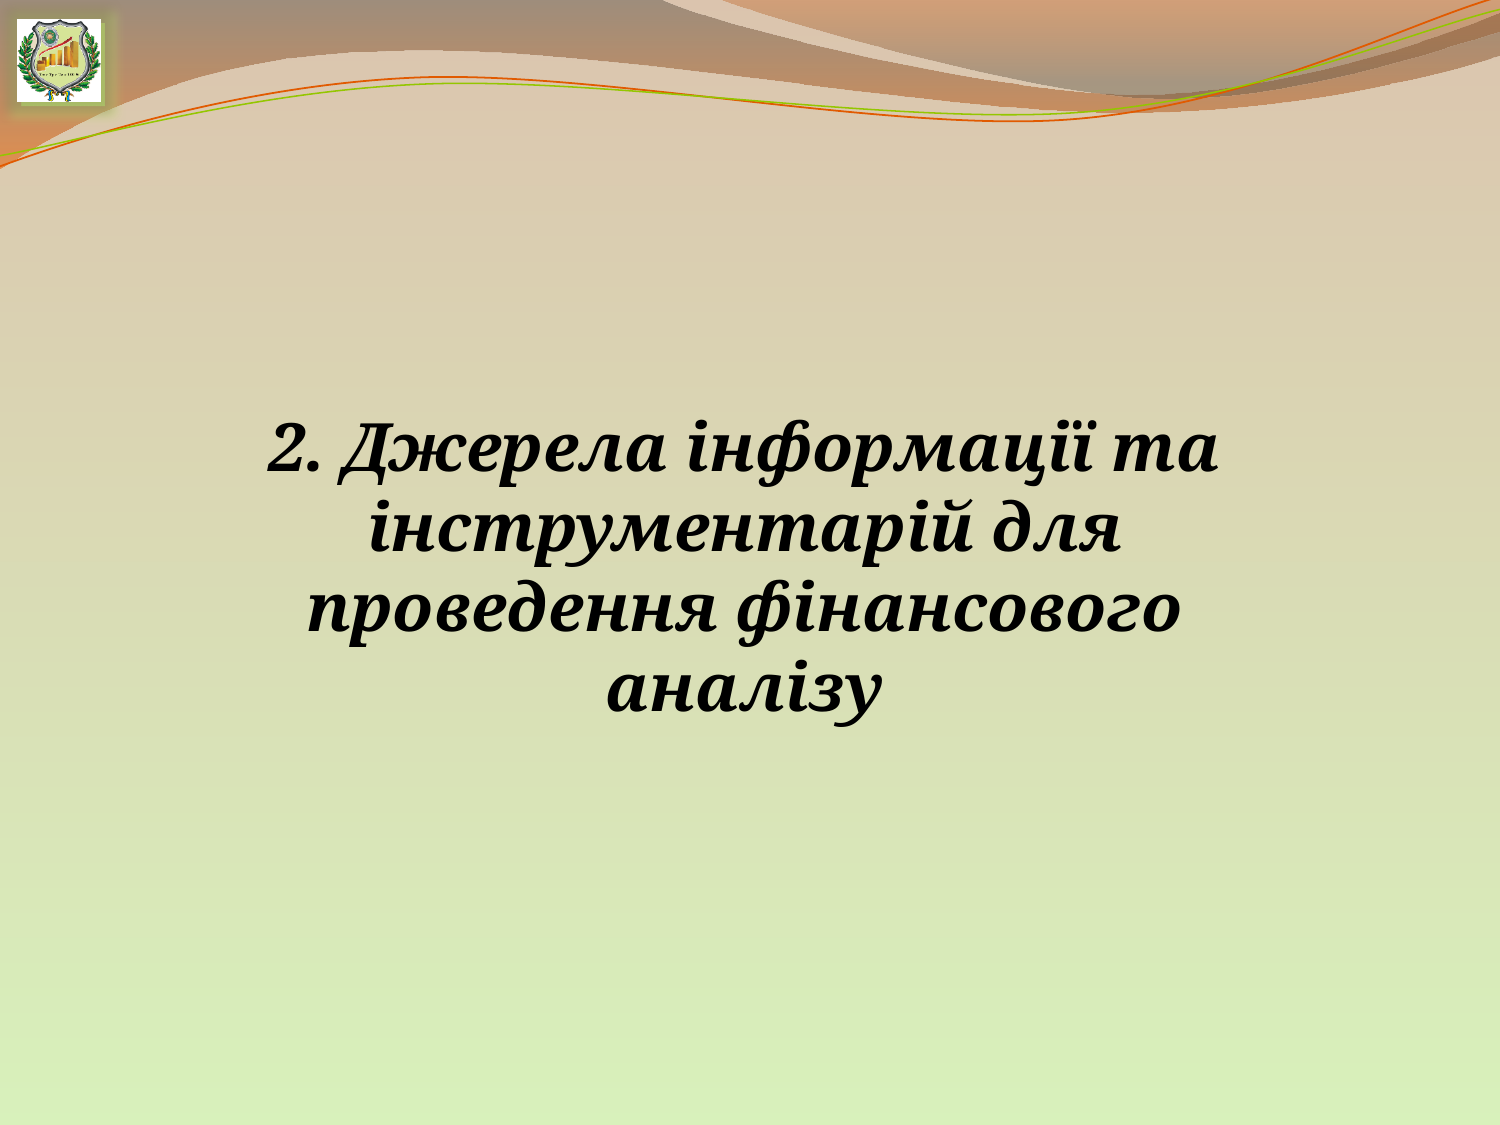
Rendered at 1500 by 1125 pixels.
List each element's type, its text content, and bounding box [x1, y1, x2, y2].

picture [17, 18, 101, 102]
text_box 2. Джерела інформації та інструментарій для проведення фінансового аналізу [154, 397, 1336, 732]
